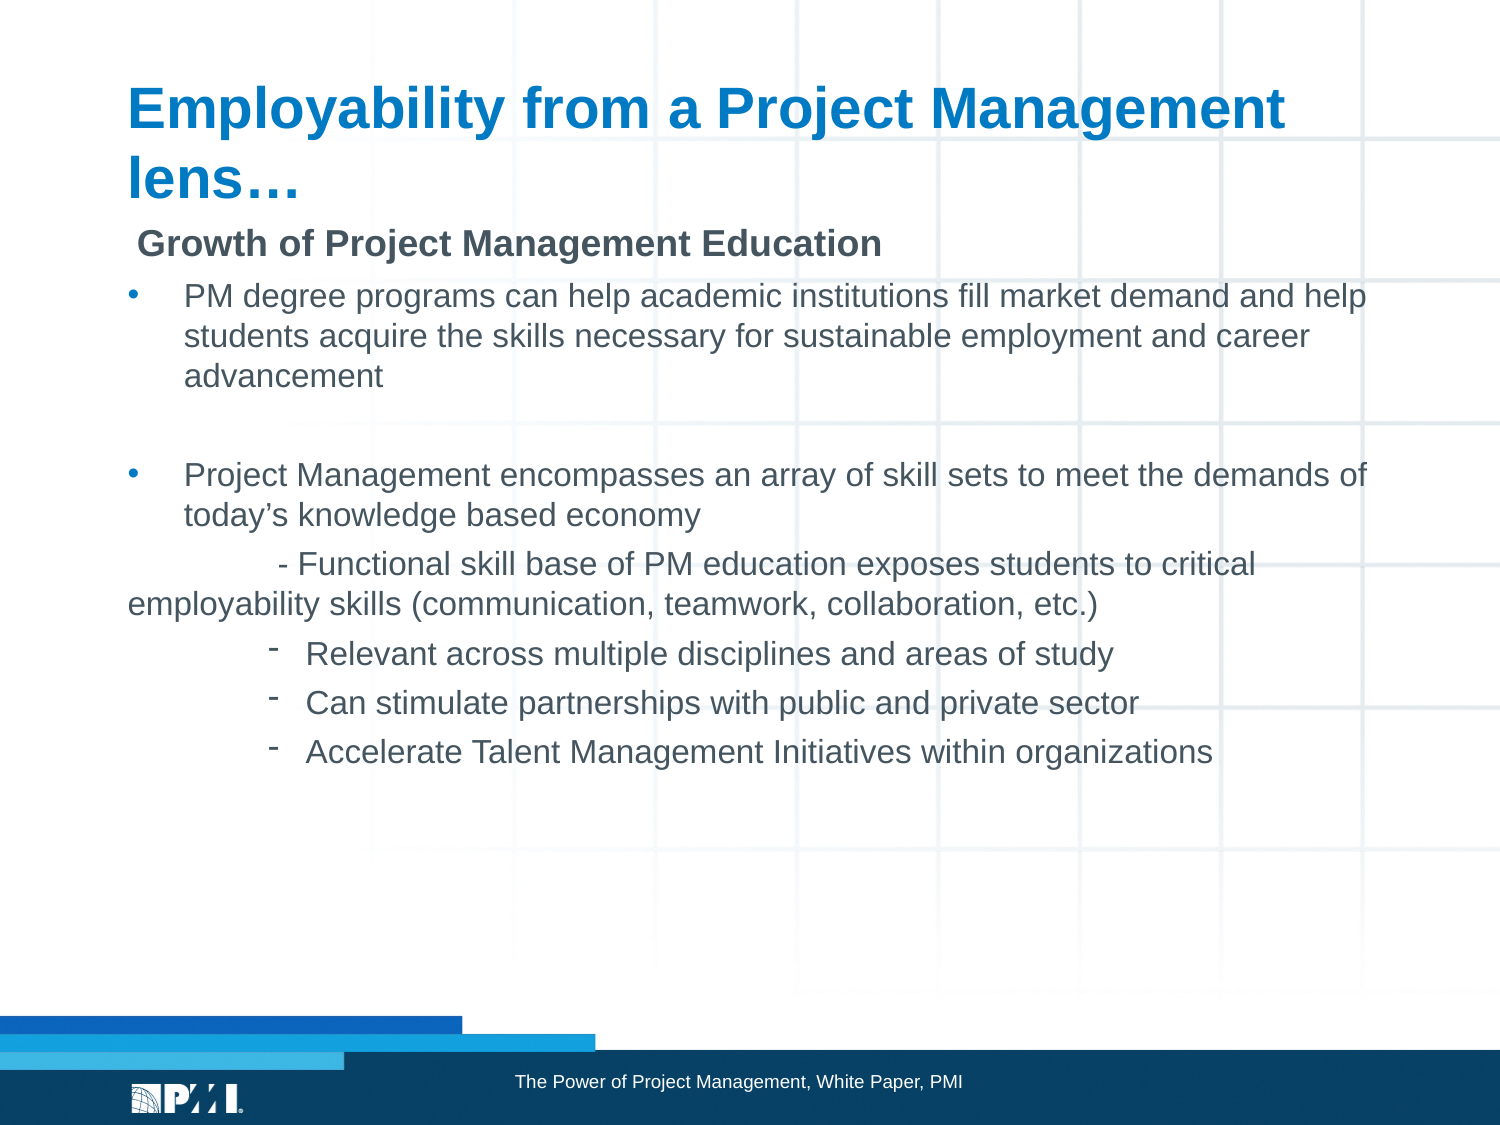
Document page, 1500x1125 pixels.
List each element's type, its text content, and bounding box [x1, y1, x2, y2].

text_box The Power of Project Management, White Paper, PMI [499, 1062, 1013, 1100]
picture [0, 0, 1500, 1125]
title Employability from a Project Management lens… [112, 62, 1388, 162]
list Growth of Project Management Education PM degree programs can help academic institutions fill market demand and help students acquire the skills necessary for sustainable employment and career advancement Project Management encompasses an array of skill sets to meet the demands of today’s knowledge based economy - Functional skill base of PM education exposes students to critical employability skills (communication, teamwork, collaboration, etc.) Relevant across multiple disciplines and areas of study Can stimulate partnerships with public and private sector Accelerate Talent Management Initiatives within organizations [112, 162, 1418, 883]
